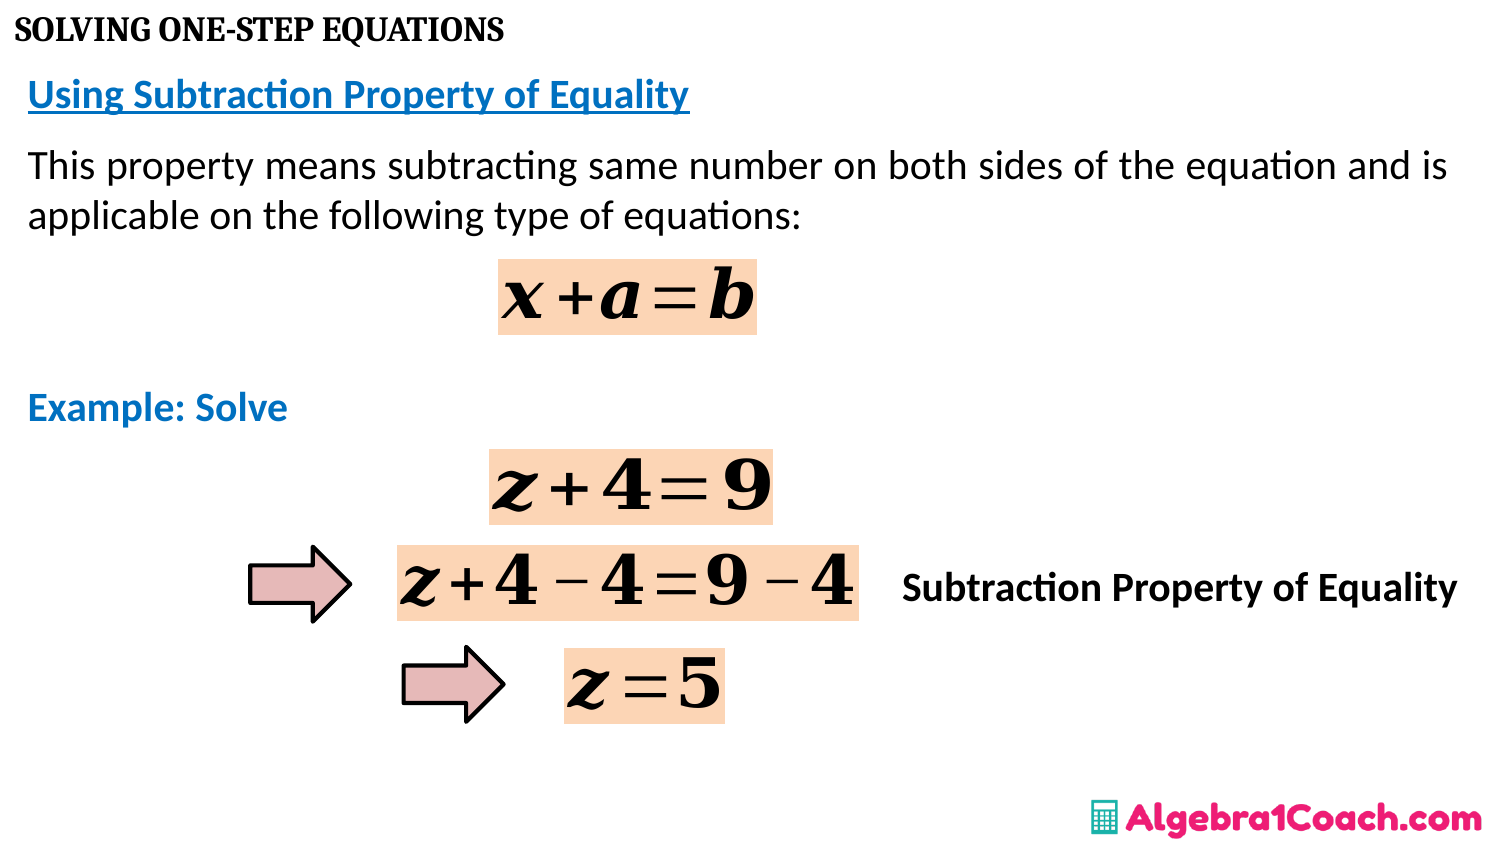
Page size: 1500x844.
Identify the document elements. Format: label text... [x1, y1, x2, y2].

text_box SOLVING ONE-STEP EQUATIONS [0, 0, 550, 57]
text_box [401, 644, 506, 724]
text_box [248, 544, 353, 624]
text_box Subtraction Property of Equality [887, 552, 1475, 618]
picture [1074, 795, 1492, 844]
